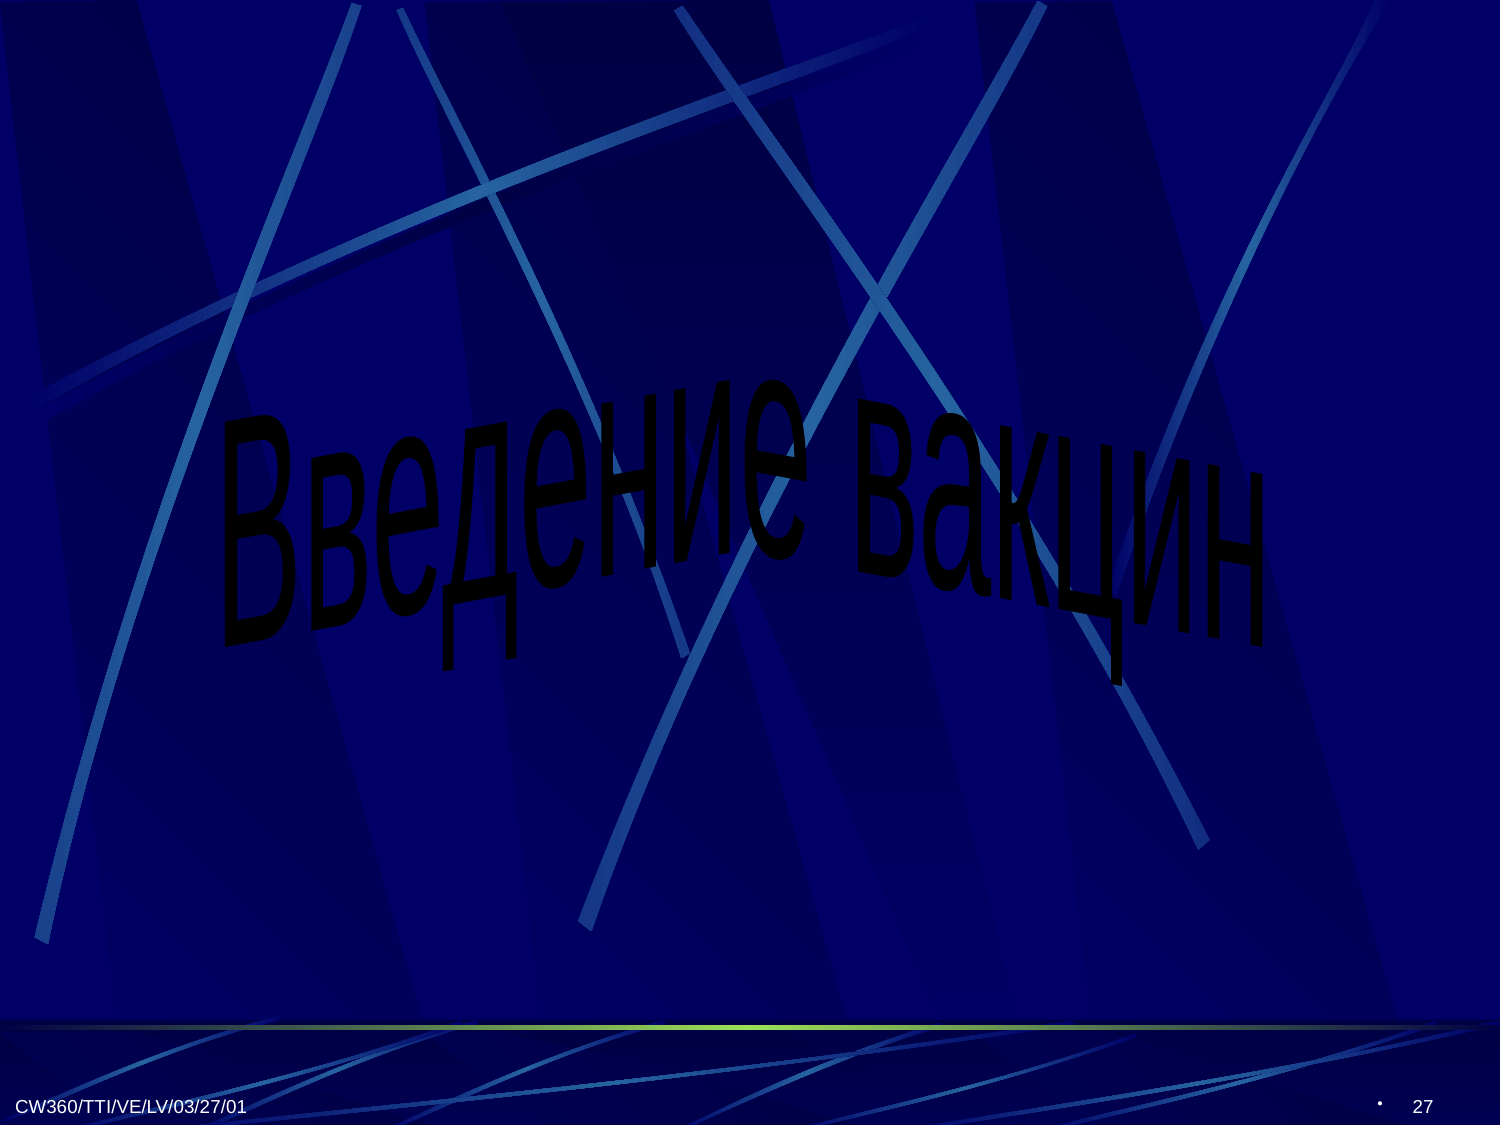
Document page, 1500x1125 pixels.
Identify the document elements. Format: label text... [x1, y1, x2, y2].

footer CW360/TTI/VE/LV/03/27/01 [0, 1074, 401, 1125]
